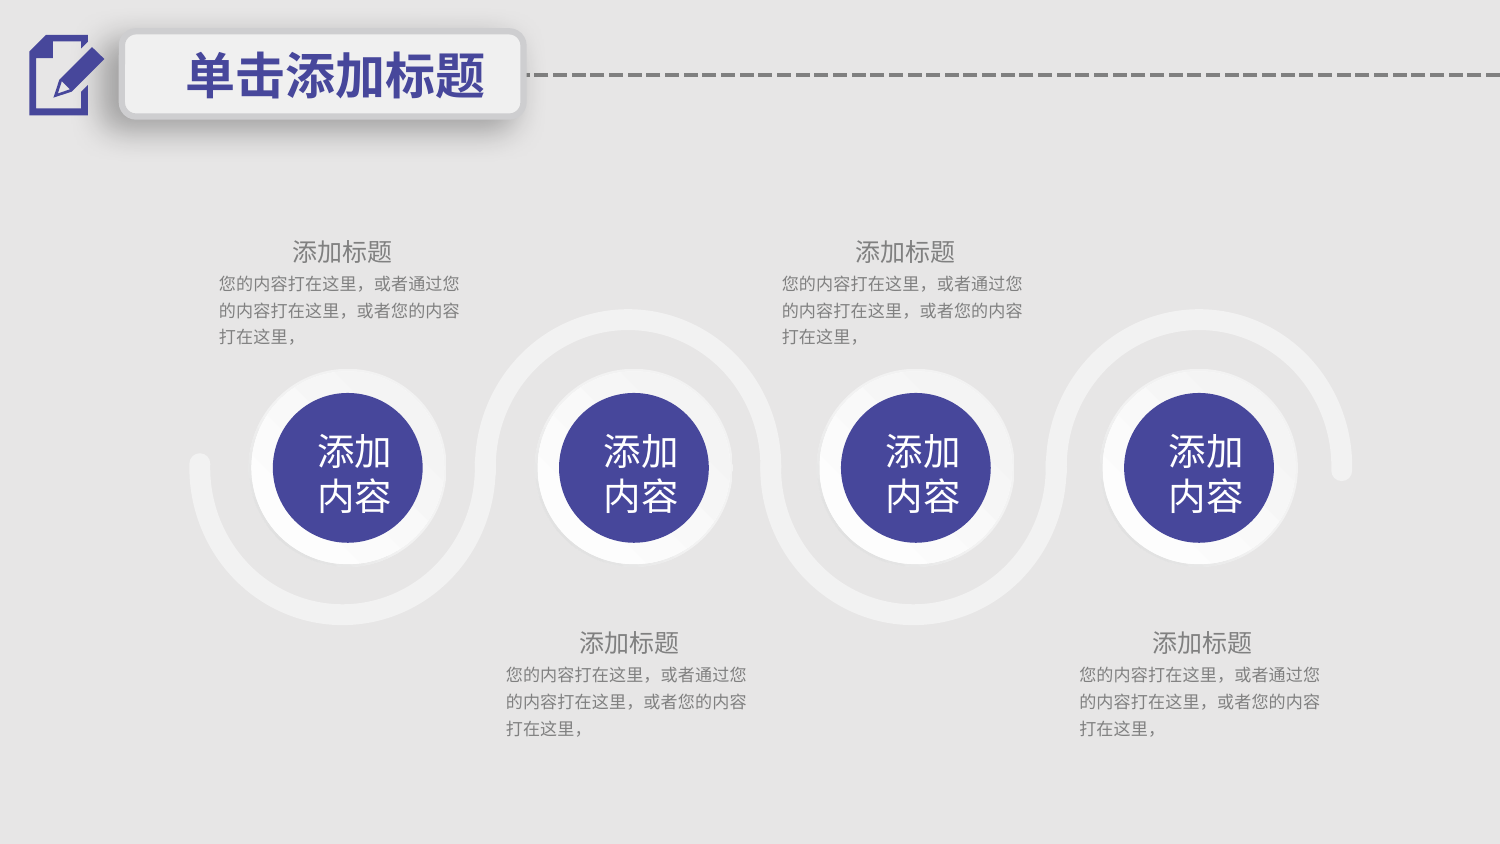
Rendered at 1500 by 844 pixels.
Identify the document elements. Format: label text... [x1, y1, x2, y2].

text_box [248, 368, 447, 567]
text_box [816, 368, 1015, 567]
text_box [770, 221, 1045, 355]
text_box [207, 221, 482, 355]
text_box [199, 319, 1342, 615]
text_box [121, 31, 524, 117]
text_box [1099, 368, 1298, 567]
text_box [534, 368, 733, 567]
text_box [1068, 612, 1343, 746]
text_box 单击添加标题 [170, 37, 501, 112]
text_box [494, 612, 769, 746]
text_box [29, 34, 105, 116]
